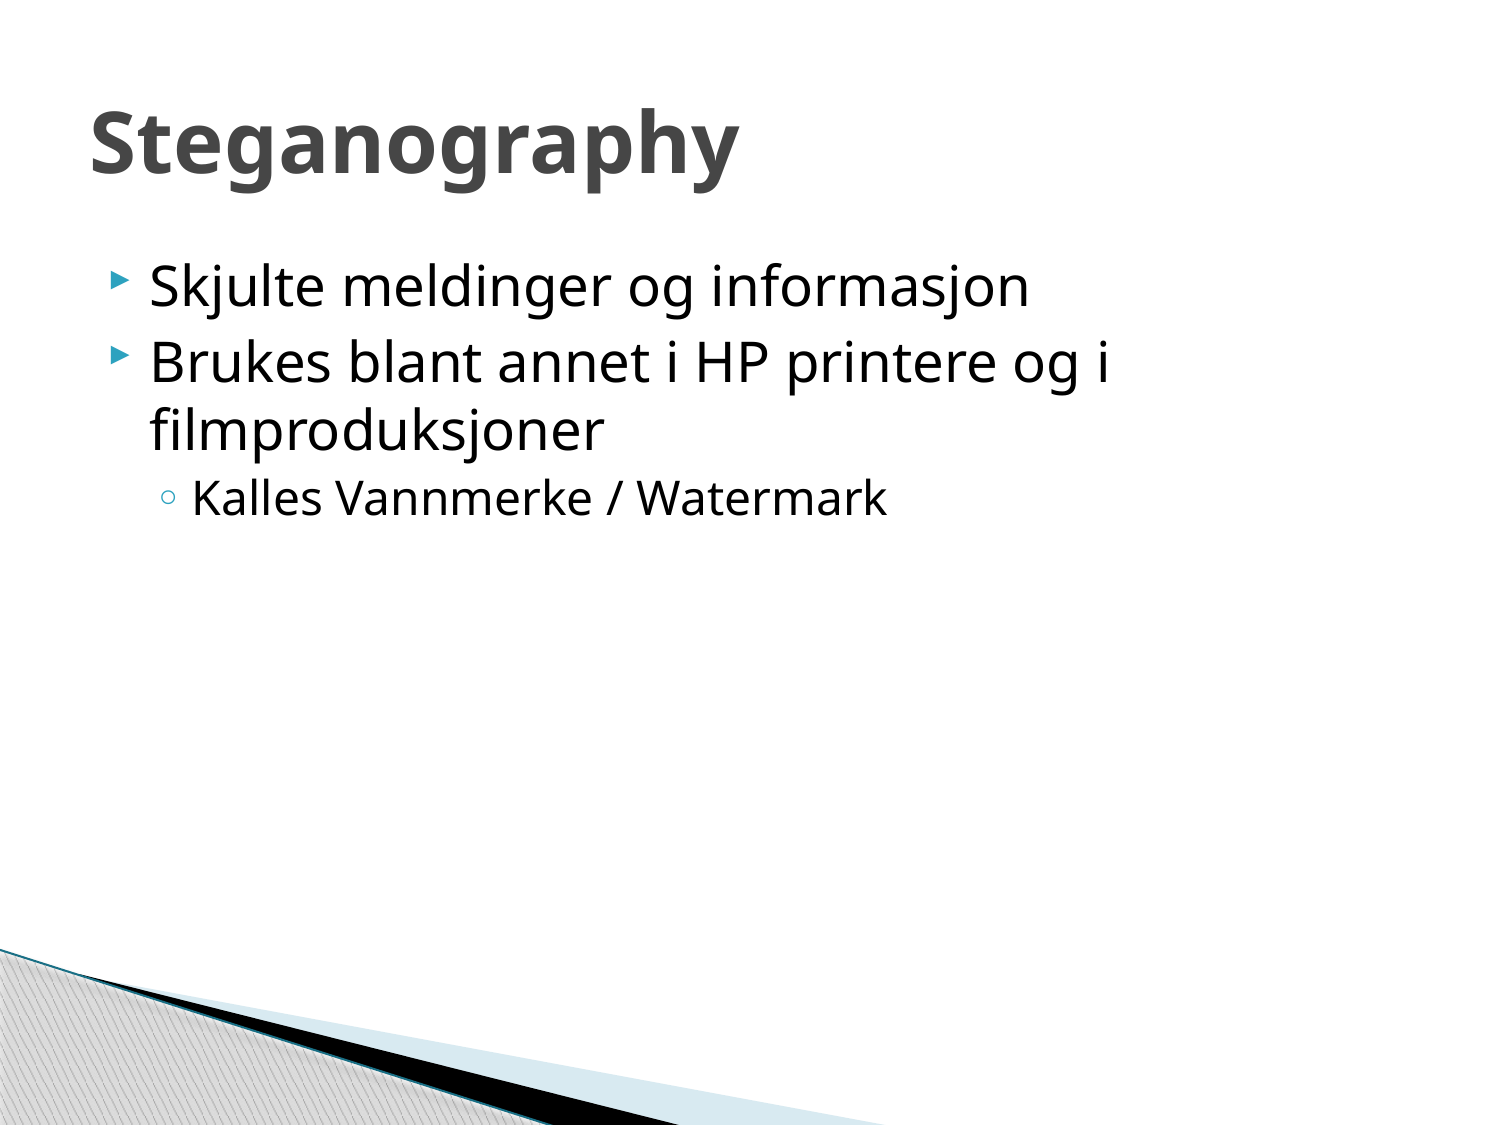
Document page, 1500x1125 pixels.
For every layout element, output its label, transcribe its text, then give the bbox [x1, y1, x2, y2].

title Steganography [75, 45, 1425, 233]
list Skjulte meldinger og informasjon Brukes blant annet i HP printere og i filmproduksjoner Kalles Vannmerke / Watermark [75, 243, 1425, 986]
